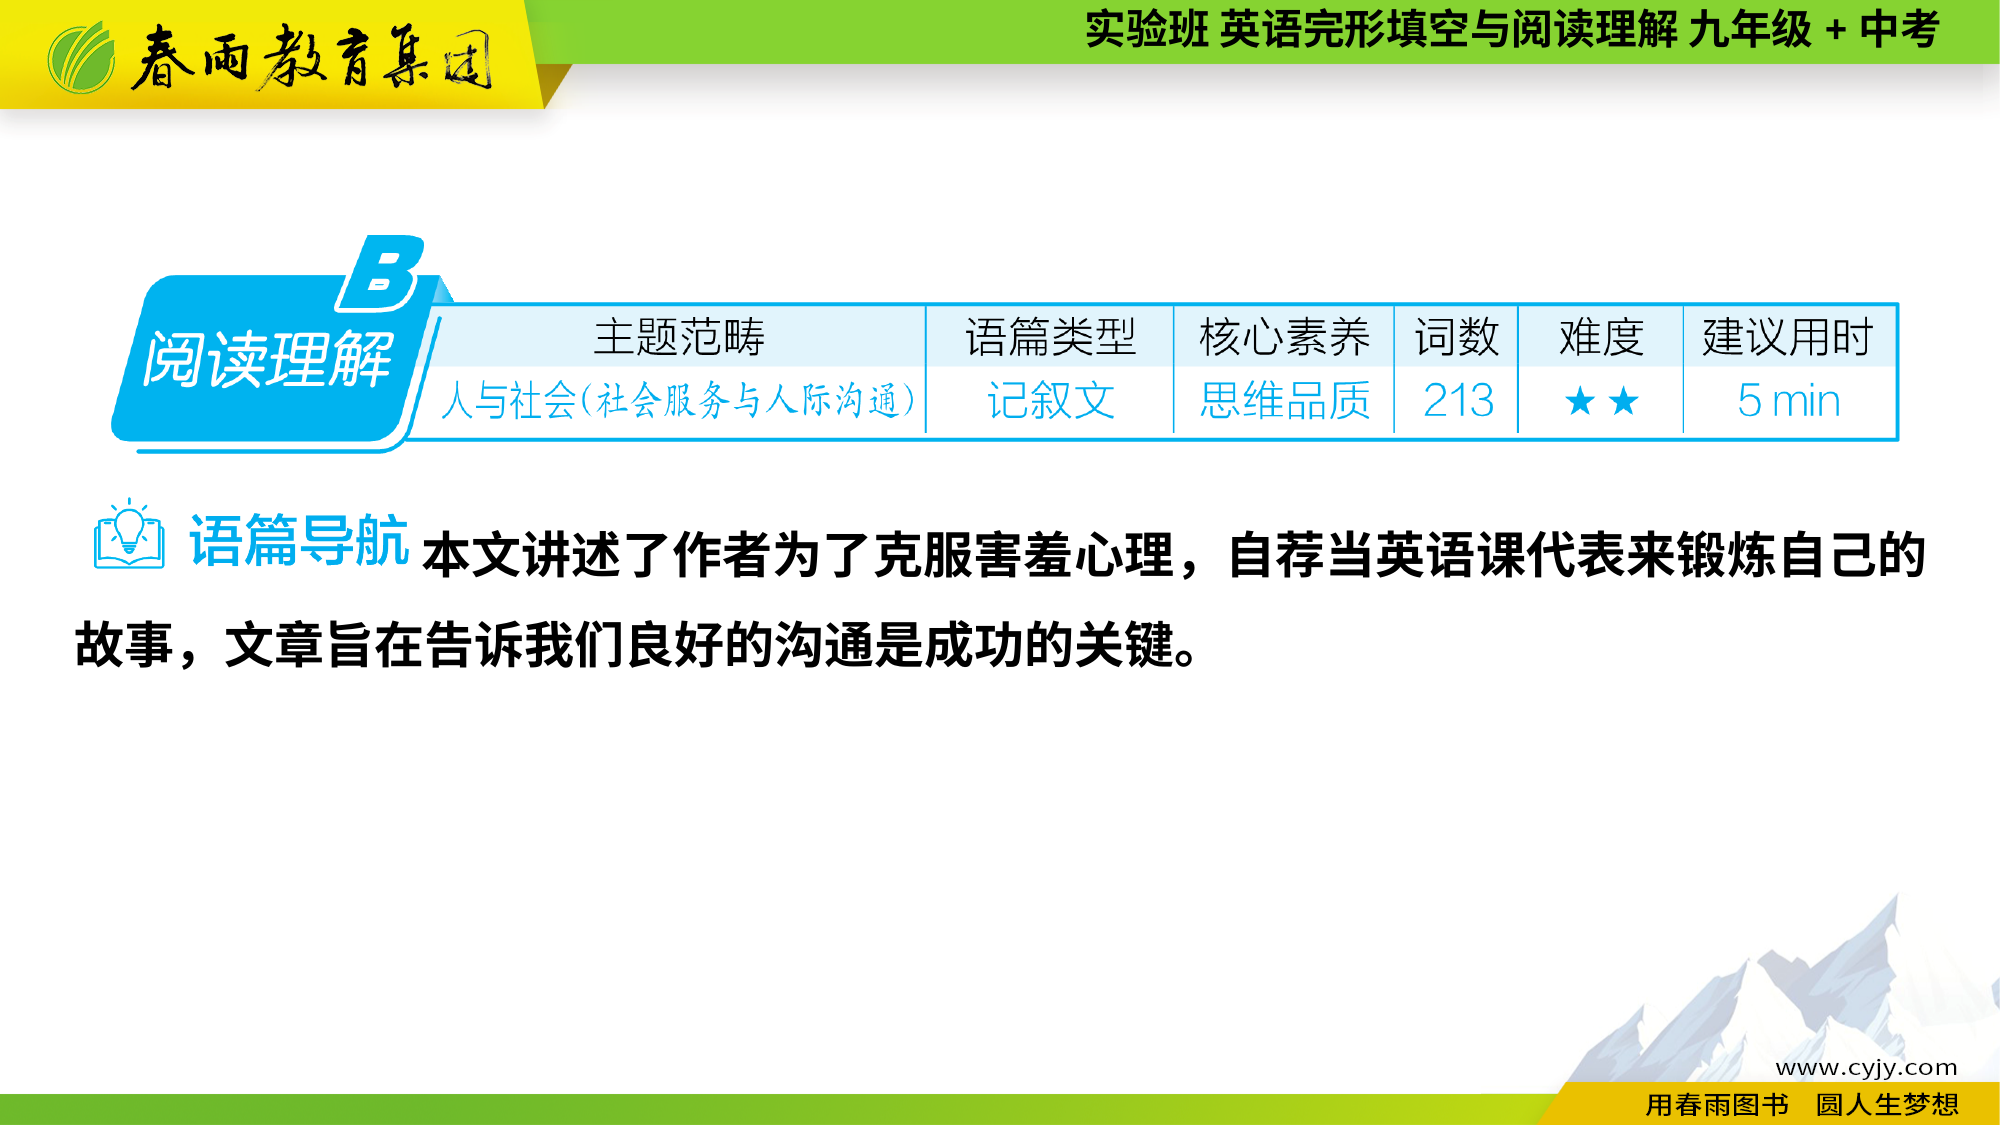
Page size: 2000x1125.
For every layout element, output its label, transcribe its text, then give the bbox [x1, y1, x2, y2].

picture [0, 0, 2000, 1125]
list 本文讲述了作者为了克服害羞心理，自荐当英语课代表来锻炼自己的故事，文章旨在告诉我们良好的沟通是成功的关键。 [59, 486, 1944, 672]
